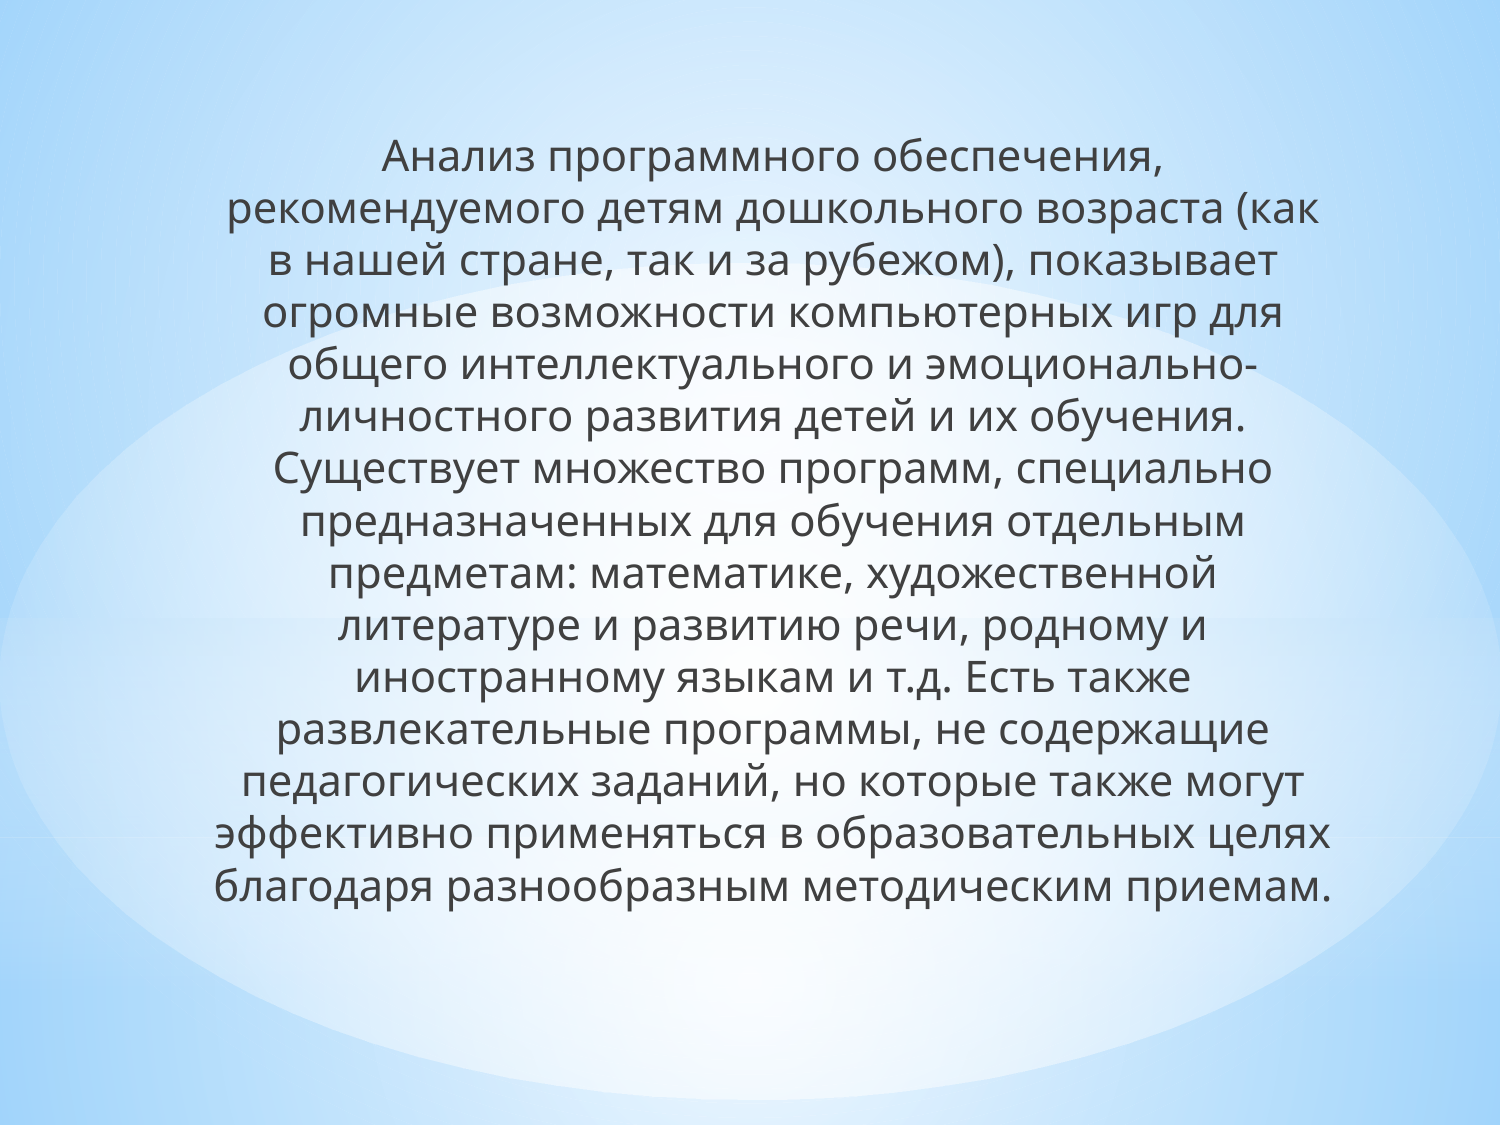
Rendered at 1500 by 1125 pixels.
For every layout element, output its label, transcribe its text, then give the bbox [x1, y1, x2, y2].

list Анализ программного обеспечения, рекомендуемого детям дошкольного возраста (как в нашей стране, так и за рубежом), показывает огромные возможности компьютерных игр для общего интеллектуального и эмоционально-личностного развития детей и их обучения. Существует множество программ, специально предназначенных для обучения отдельным предметам: математике, художественной литературе и развитию речи, родному и иностранному языкам и т.д. Есть также развлекательные программы, не содержащие педагогических заданий, но которые также могут эффективно применяться в образовательных целях благодаря разнообразным методическим приемам. [187, 120, 1353, 976]
